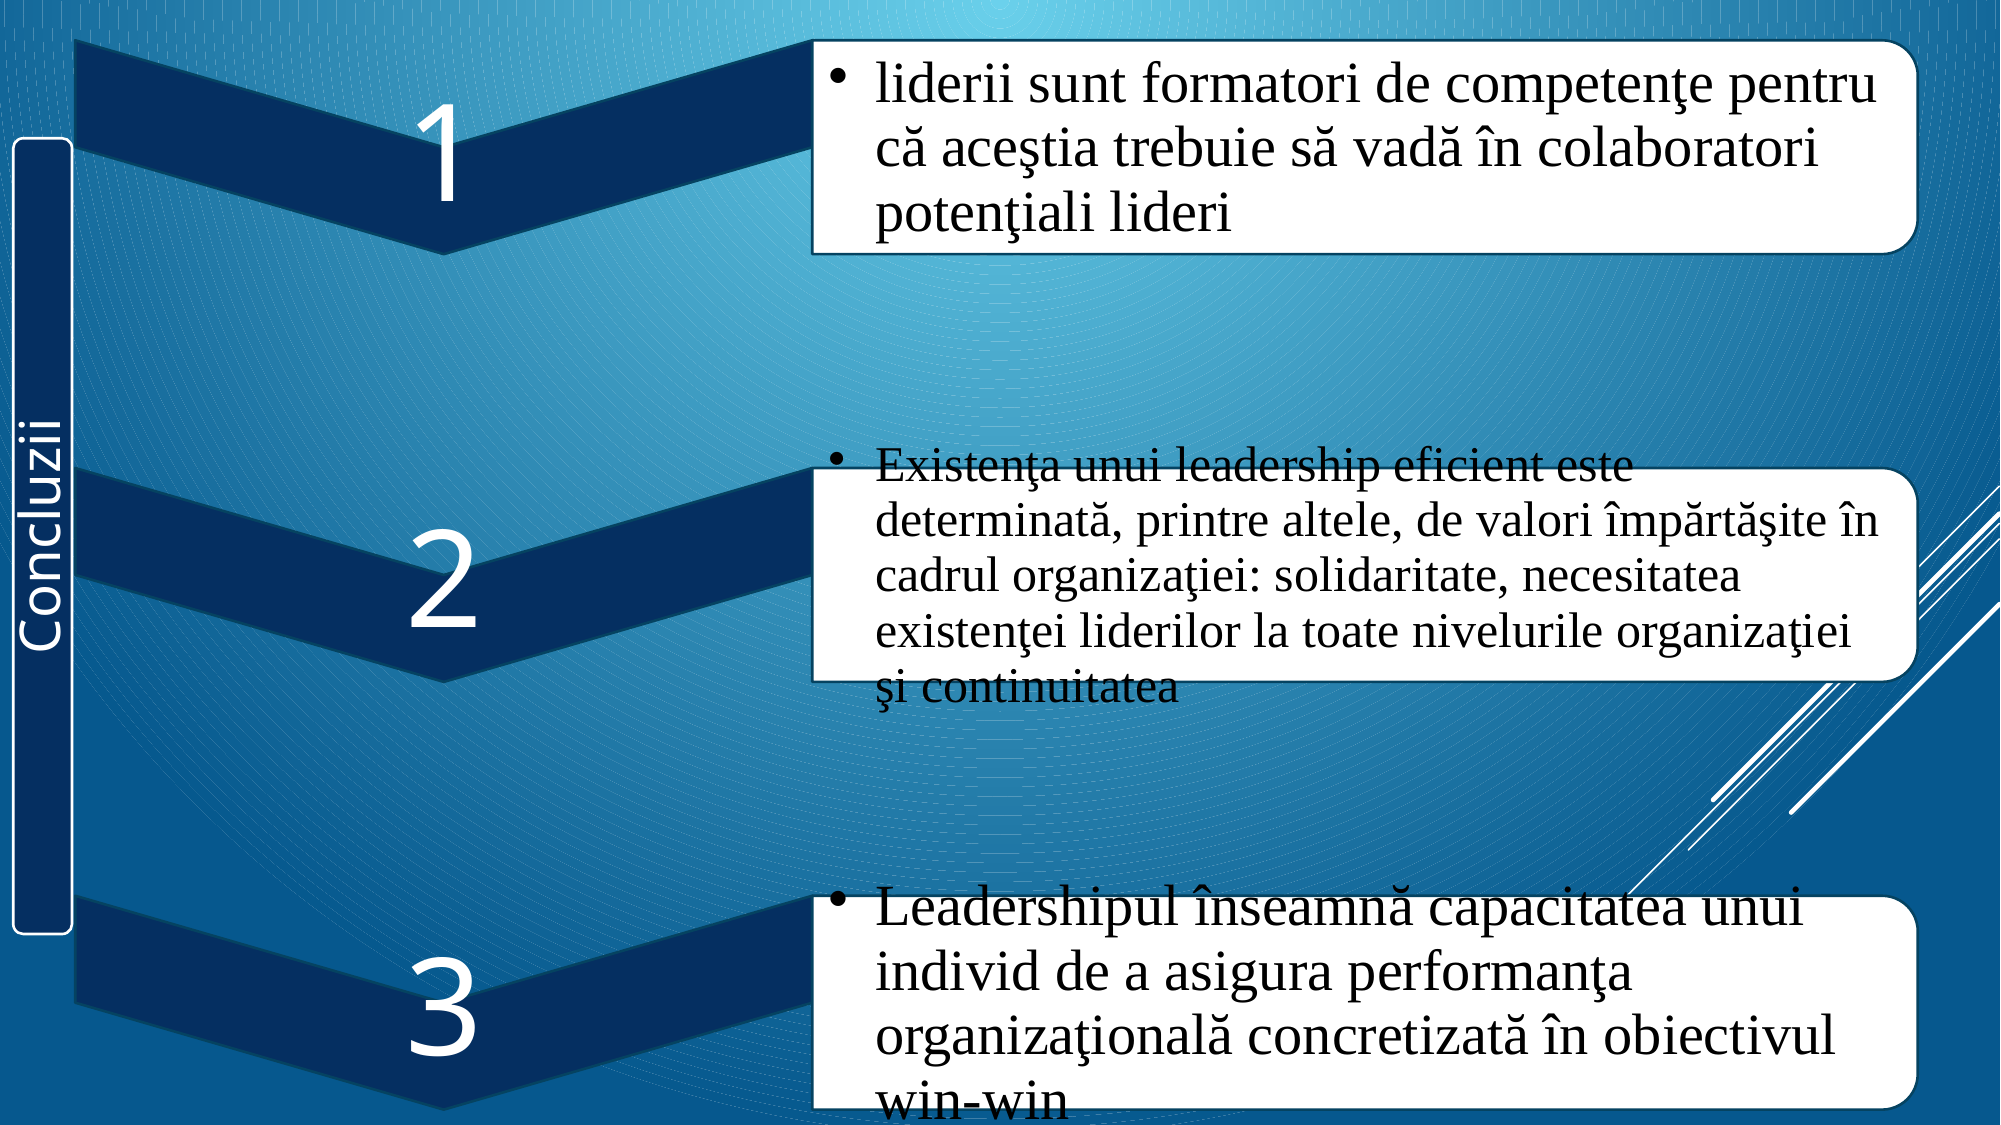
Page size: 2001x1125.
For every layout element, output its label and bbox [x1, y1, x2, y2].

text_box [75, 40, 1918, 1110]
text_box [0, 506, 441, 566]
